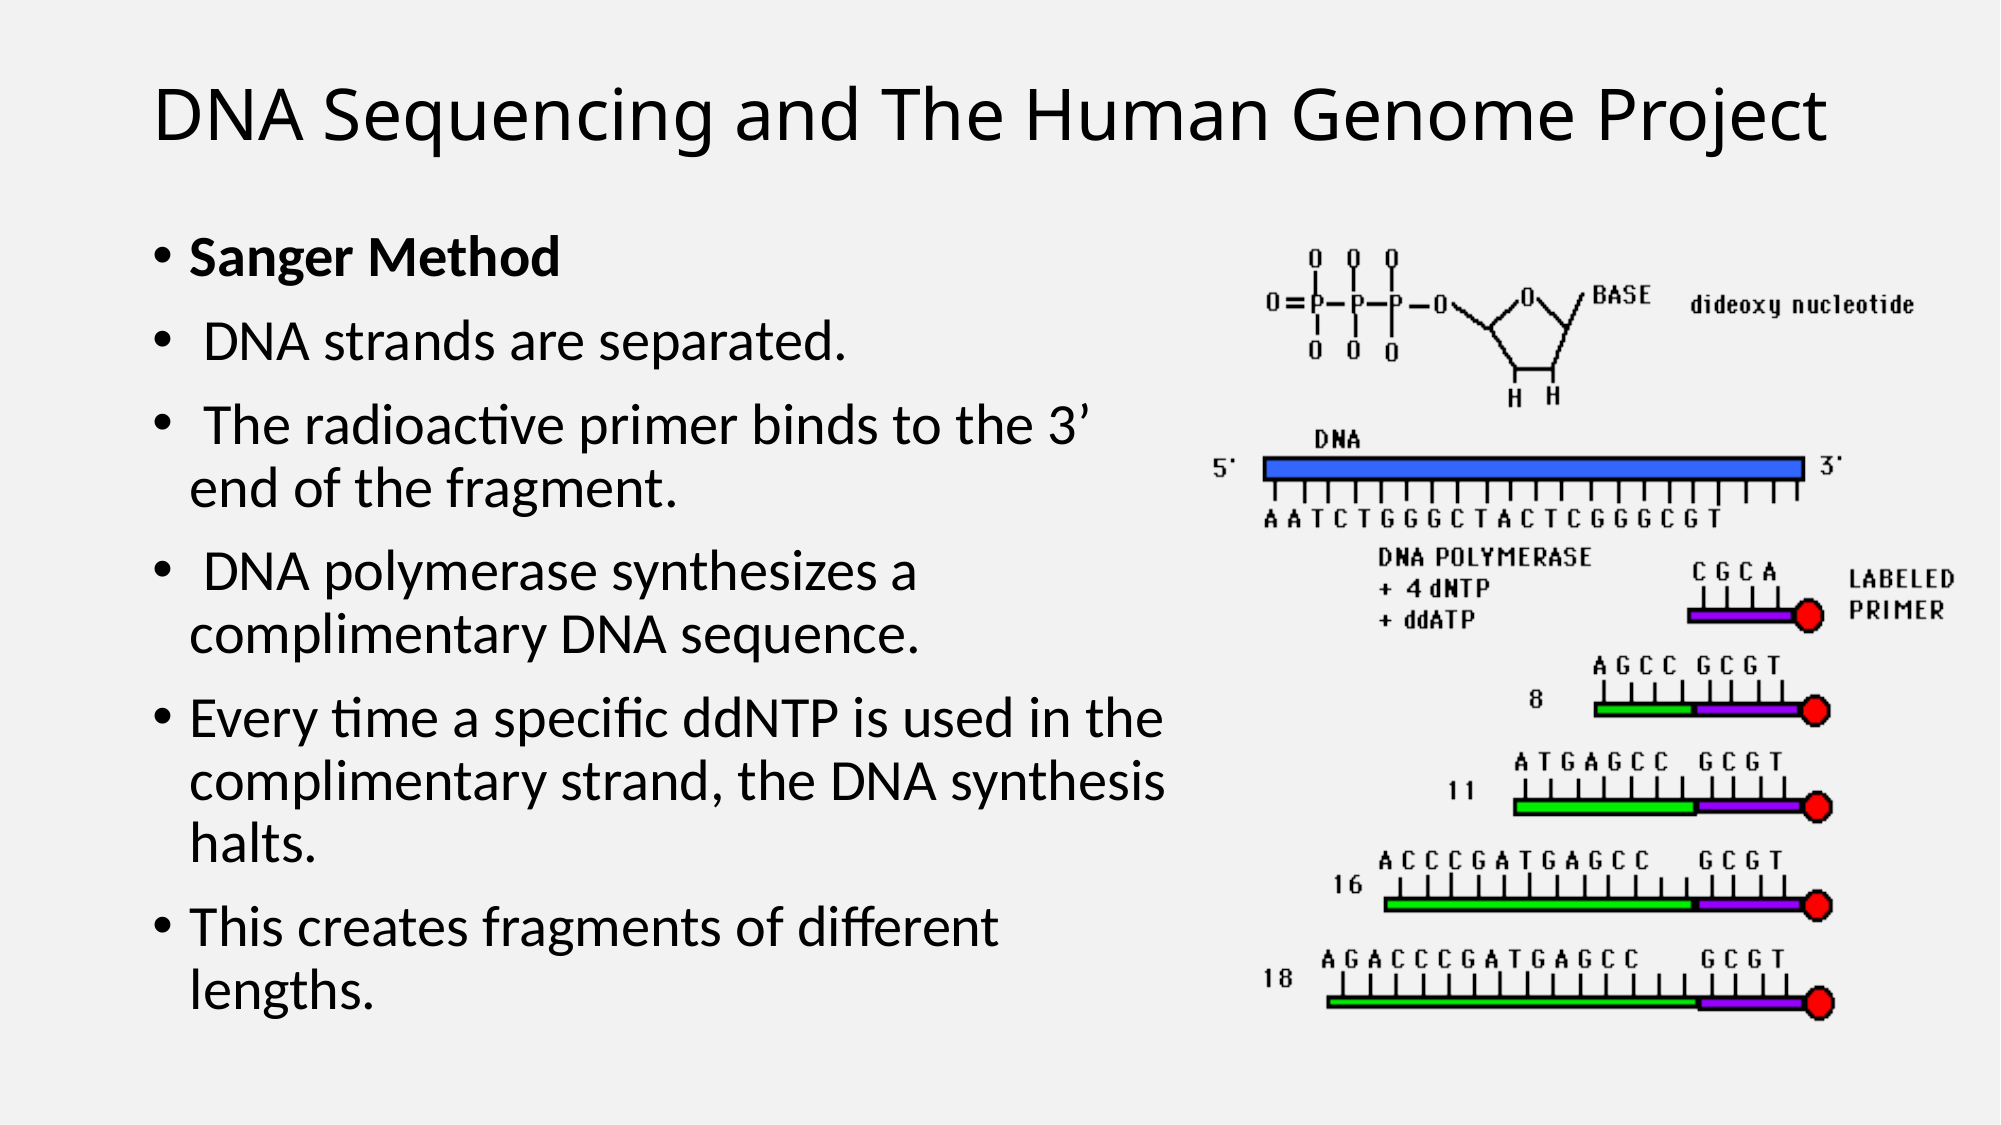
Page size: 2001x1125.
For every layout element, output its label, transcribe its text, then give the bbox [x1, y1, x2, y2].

picture [1212, 247, 1961, 1034]
title DNA Sequencing and The Human Genome Project [137, 59, 1863, 174]
list Sanger Method DNA strands are separated. The radioactive primer binds to the 3’ end of the fragment. DNA polymerase synthesizes a complimentary DNA sequence. Every time a specific ddNTP is used in the complimentary strand, the DNA synthesis halts. This creates fragments of different lengths. [137, 219, 1189, 1125]
